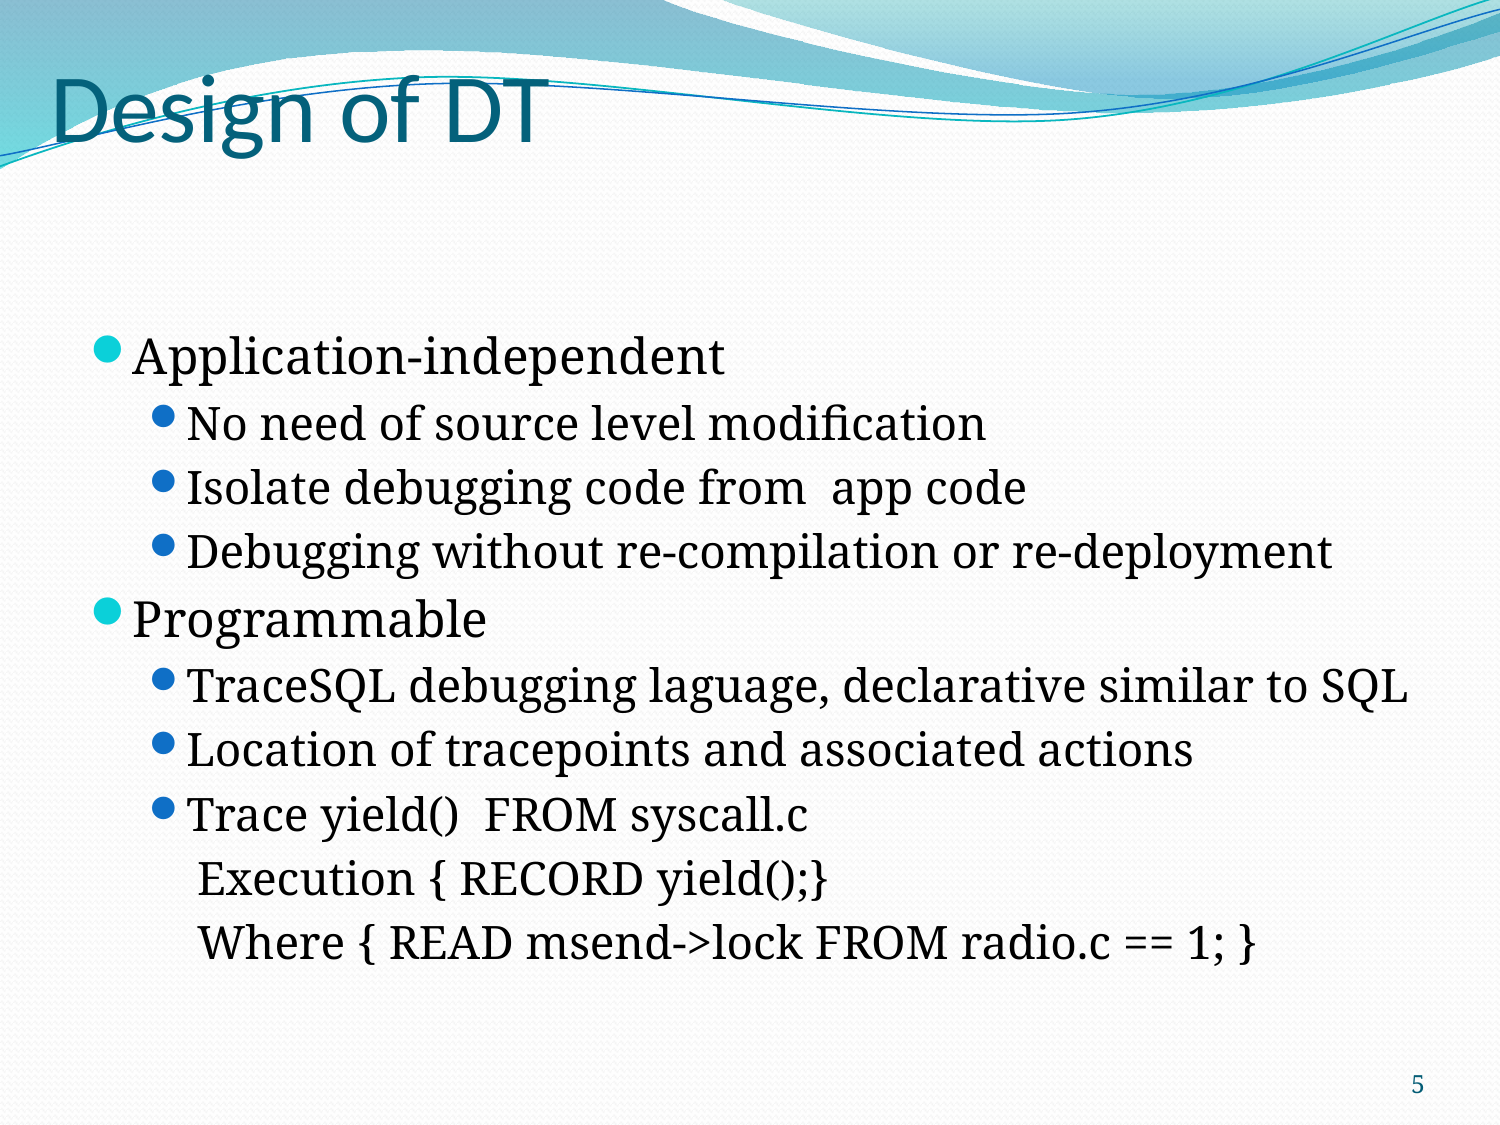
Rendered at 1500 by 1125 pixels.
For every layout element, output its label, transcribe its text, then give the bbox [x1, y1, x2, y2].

slide_number 5 [1299, 1042, 1425, 1103]
title Design of DT [50, 37, 1400, 163]
list Application-independent No need of source level modification Isolate debugging code from app code Debugging without re-compilation or re-deployment Programmable TraceSQL debugging laguage, declarative similar to SQL Location of tracepoints and associated actions Trace yield() FROM syscall.c Execution { RECORD yield();} Where { READ msend->lock FROM radio.c == 1; } [75, 317, 1425, 1038]
